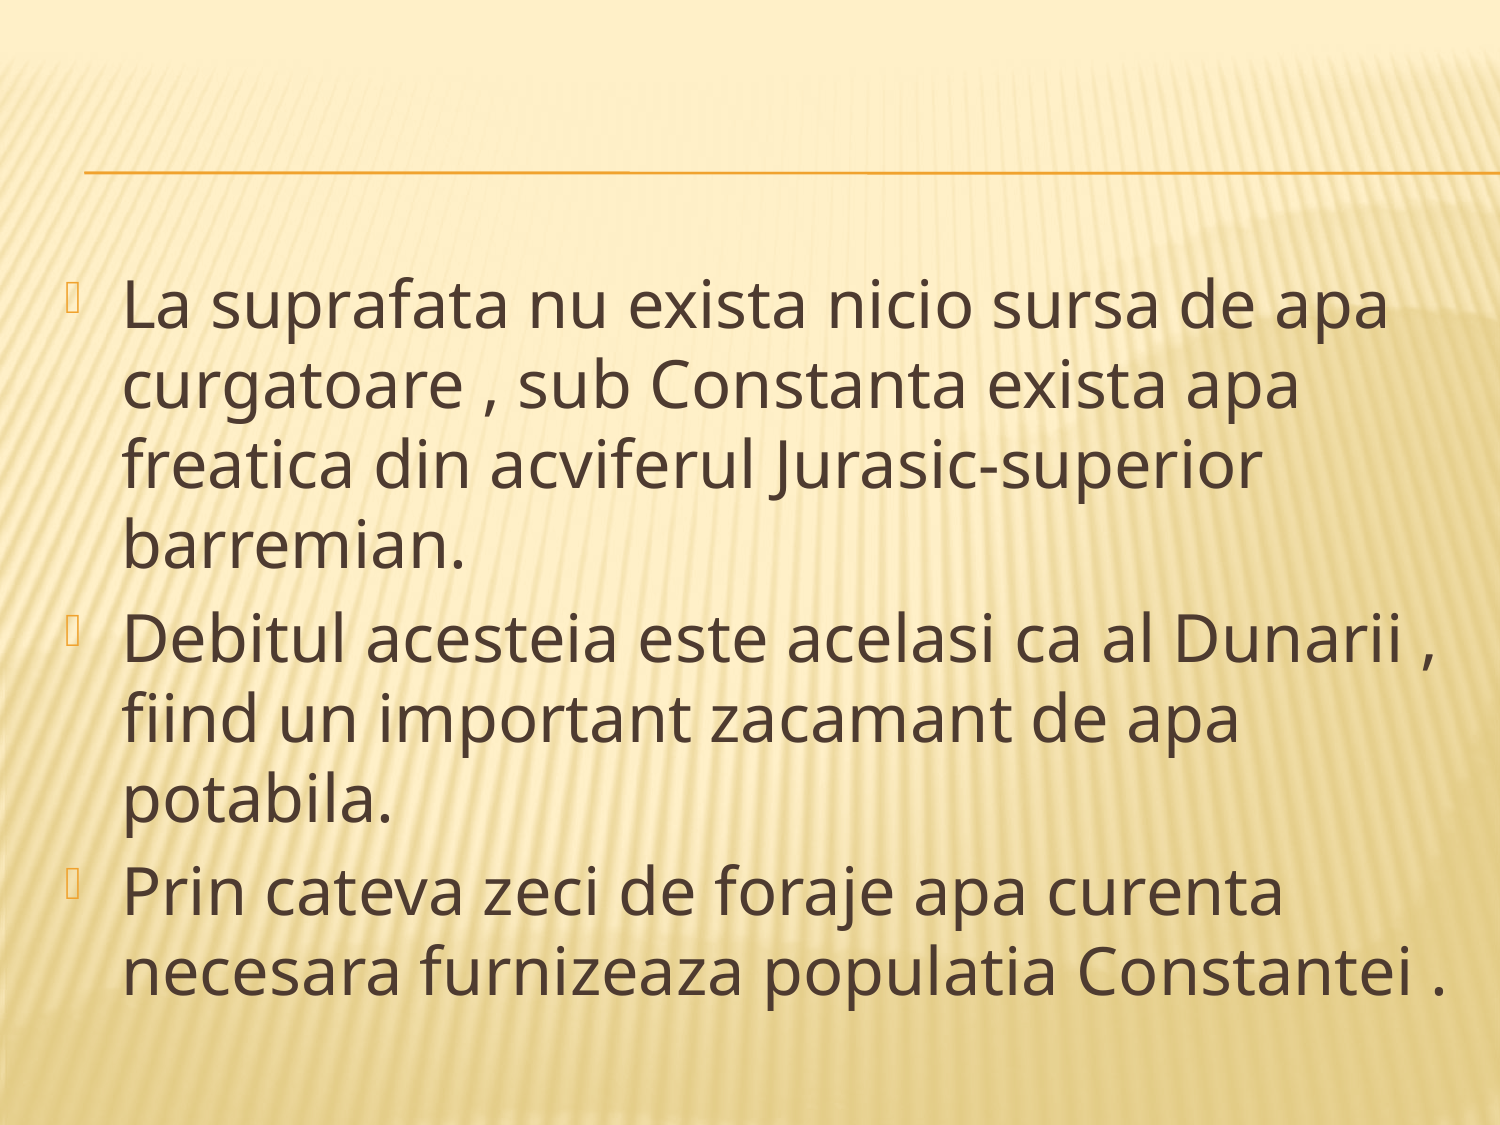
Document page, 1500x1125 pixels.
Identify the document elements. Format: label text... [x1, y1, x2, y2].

list La suprafata nu exista nicio sursa de apa curgatoare , sub Constanta exista apa freatica din acviferul Jurasic-superior barremian. Debitul acesteia este acelasi ca al Dunarii , fiind un important zacamant de apa potabila. Prin cateva zeci de foraje apa curenta necesara furnizeaza populatia Constantei . [50, 254, 1475, 998]
